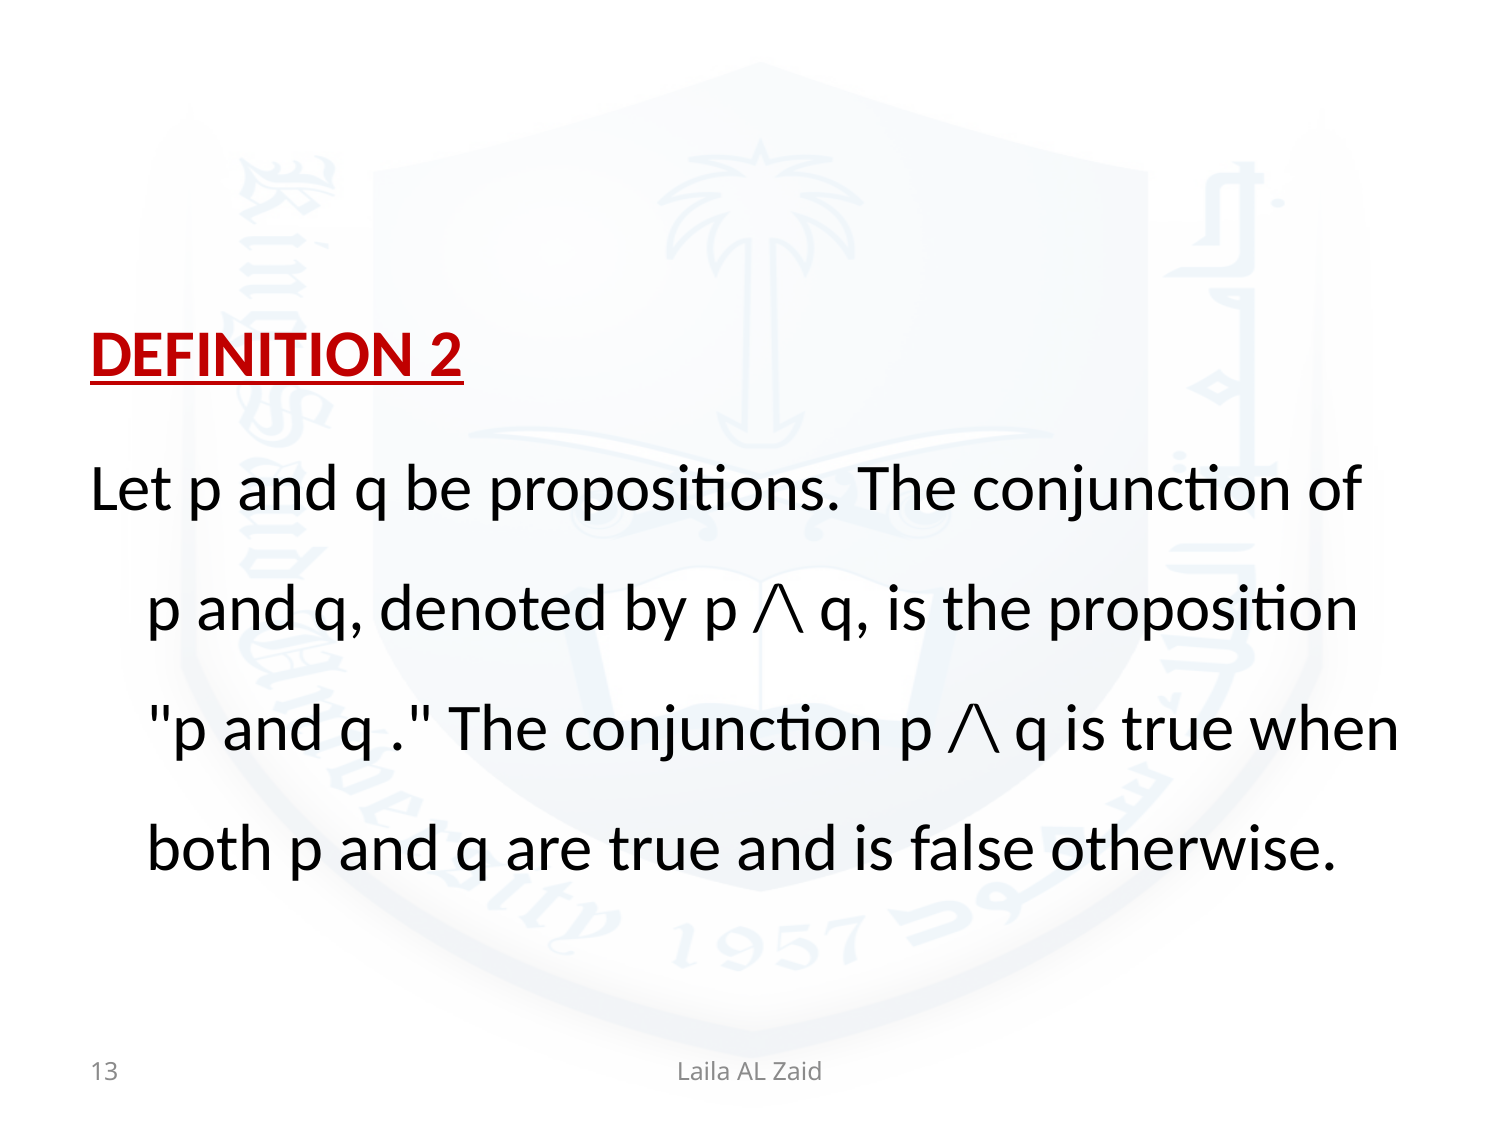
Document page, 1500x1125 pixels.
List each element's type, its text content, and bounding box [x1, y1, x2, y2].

slide_number 13 [75, 1042, 425, 1103]
list DEFINITION 2 Let p and q be propositions. The conjunction of p and q, denoted by p /\ q, is the proposition "p and q ." The conjunction p /\ q is true when both p and q are true and is false otherwise. [75, 262, 1425, 1005]
footer Laila AL Zaid [512, 1042, 988, 1103]
